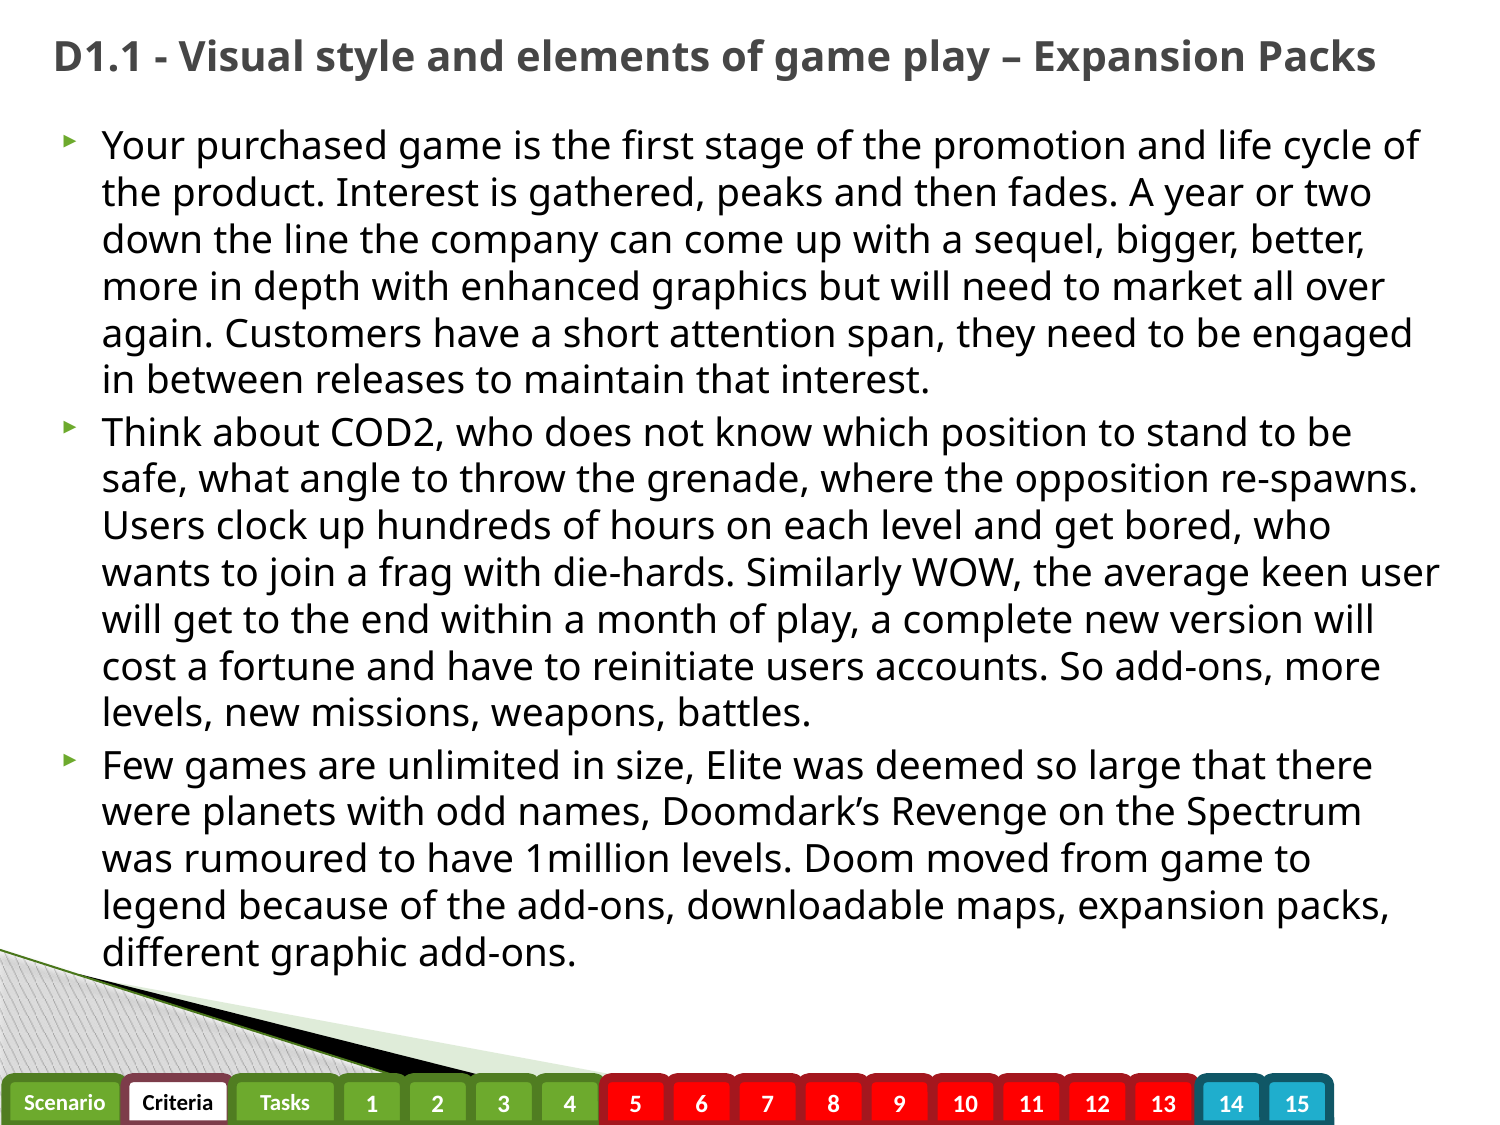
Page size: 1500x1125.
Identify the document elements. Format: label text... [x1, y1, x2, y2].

list Your purchased game is the first stage of the promotion and life cycle of the product. Interest is gathered, peaks and then fades. A year or two down the line the company can come up with a sequel, bigger, better, more in depth with enhanced graphics but will need to market all over again. Customers have a short attention span, they need to be engaged in between releases to maintain that interest. Think about COD2, who does not know which position to stand to be safe, what angle to throw the grenade, where the opposition re-spawns. Users clock up hundreds of hours on each level and get bored, who wants to join a frag with die-hards. Similarly WOW, the average keen user will get to the end within a month of play, a complete new version will cost a fortune and have to reinitiate users accounts. So add-ons, more levels, new missions, weapons, battles. Few games are unlimited in size, Elite was deemed so large that there were planets with odd names, Doomdark’s Revenge on the Spectrum was rumoured to have 1million levels. Doom moved from game to legend because of the add-ons, downloadable maps, expansion packs, different graphic add-ons. [29, 113, 1459, 986]
title D1.1 - Visual style and elements of game play – Expansion Packs [37, 19, 1471, 90]
